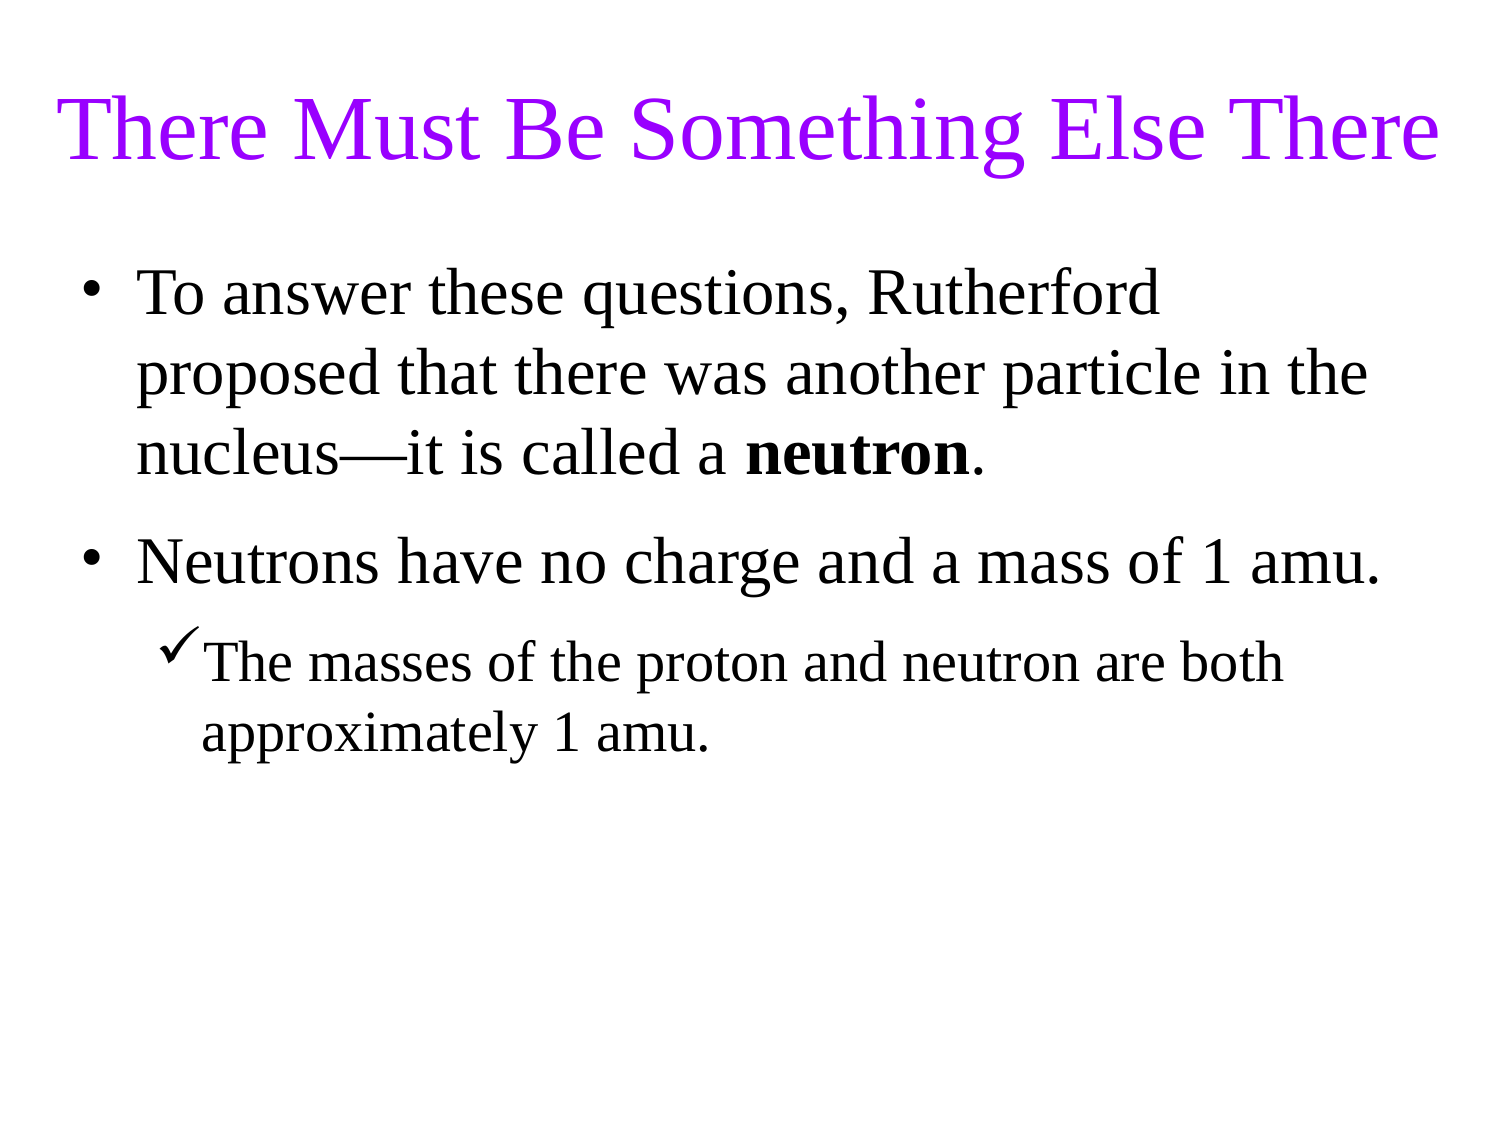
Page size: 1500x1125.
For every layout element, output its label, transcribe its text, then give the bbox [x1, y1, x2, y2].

text_box There Must Be Something Else There [37, 29, 1463, 217]
text_box To answer these questions, Rutherford proposed that there was another particle in the nucleus—it is called a neutron. Neutrons have no charge and a mass of 1 amu. The masses of the proton and neutron are both approximately 1 amu. [65, 240, 1425, 916]
